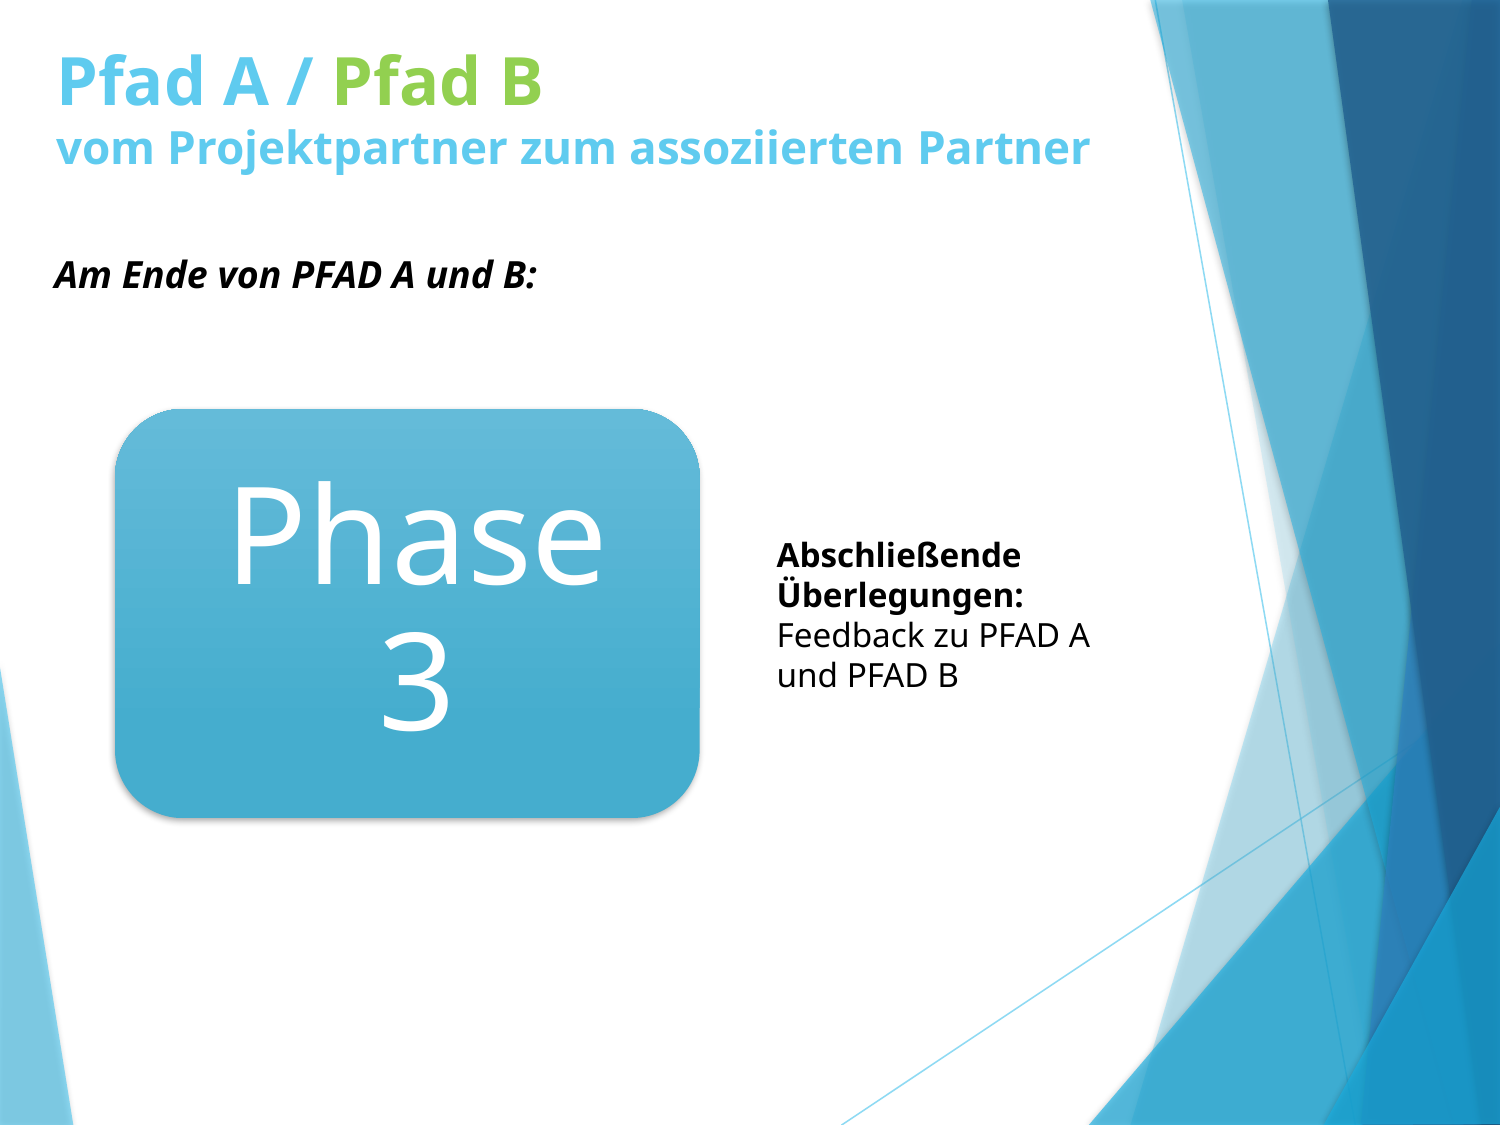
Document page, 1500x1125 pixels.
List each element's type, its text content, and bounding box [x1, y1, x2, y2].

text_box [28, 325, 1372, 1125]
text_box Am Ende von PFAD A und B: [39, 243, 963, 304]
title Pfad A / Pfad B vom Projektpartner zum assoziierten Partner [41, 30, 1415, 114]
